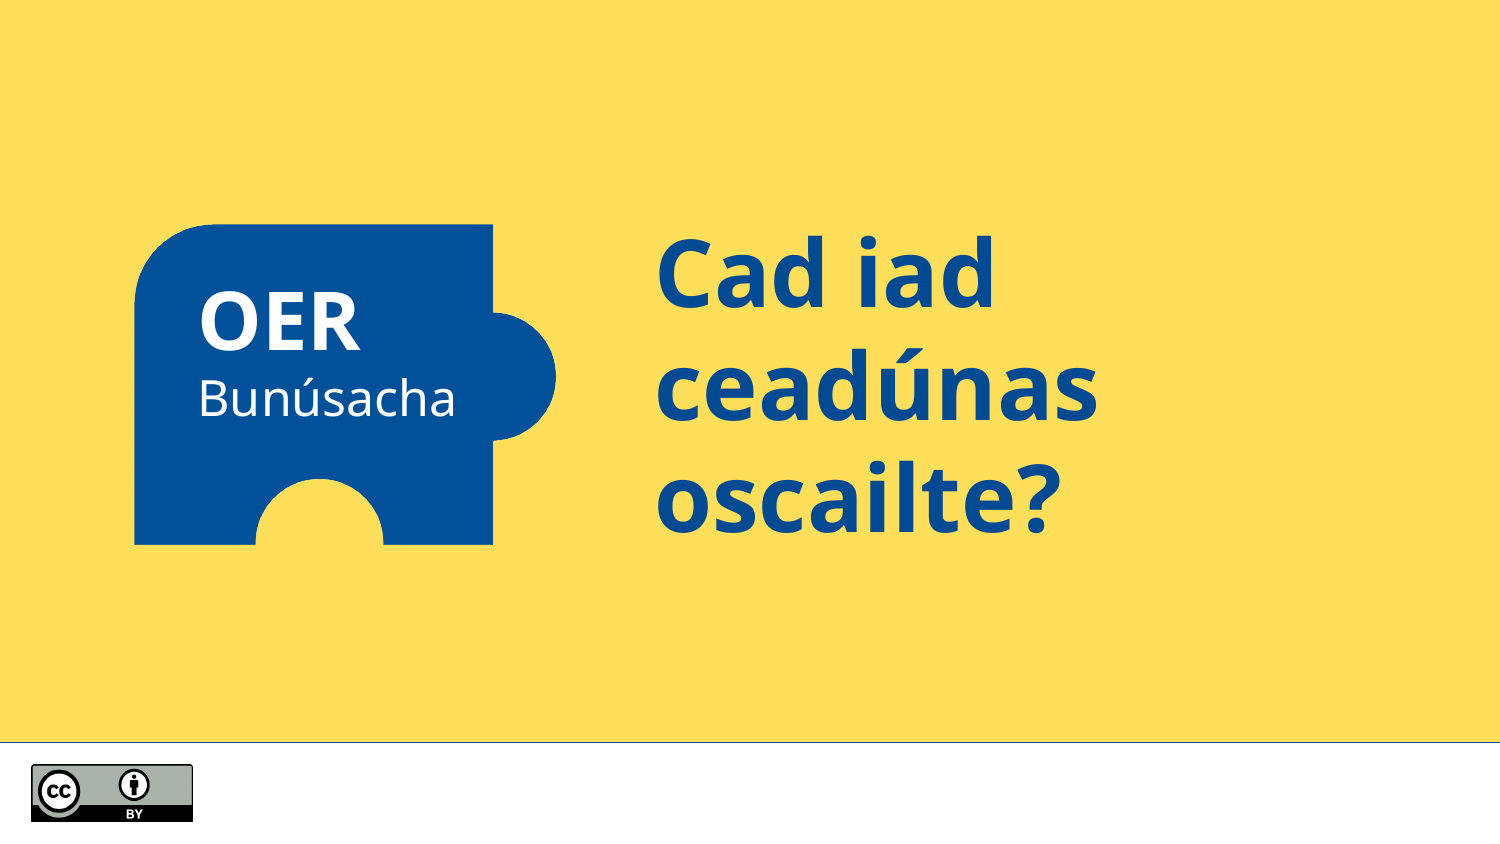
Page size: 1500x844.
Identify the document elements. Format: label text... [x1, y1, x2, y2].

text_box OER Bunúsacha [560, 250, 799, 445]
picture [31, 764, 193, 822]
picture [133, 224, 556, 545]
text_box [0, 750, 1500, 844]
text_box Cad iad ceadúnas oscailte? [639, 199, 1427, 567]
